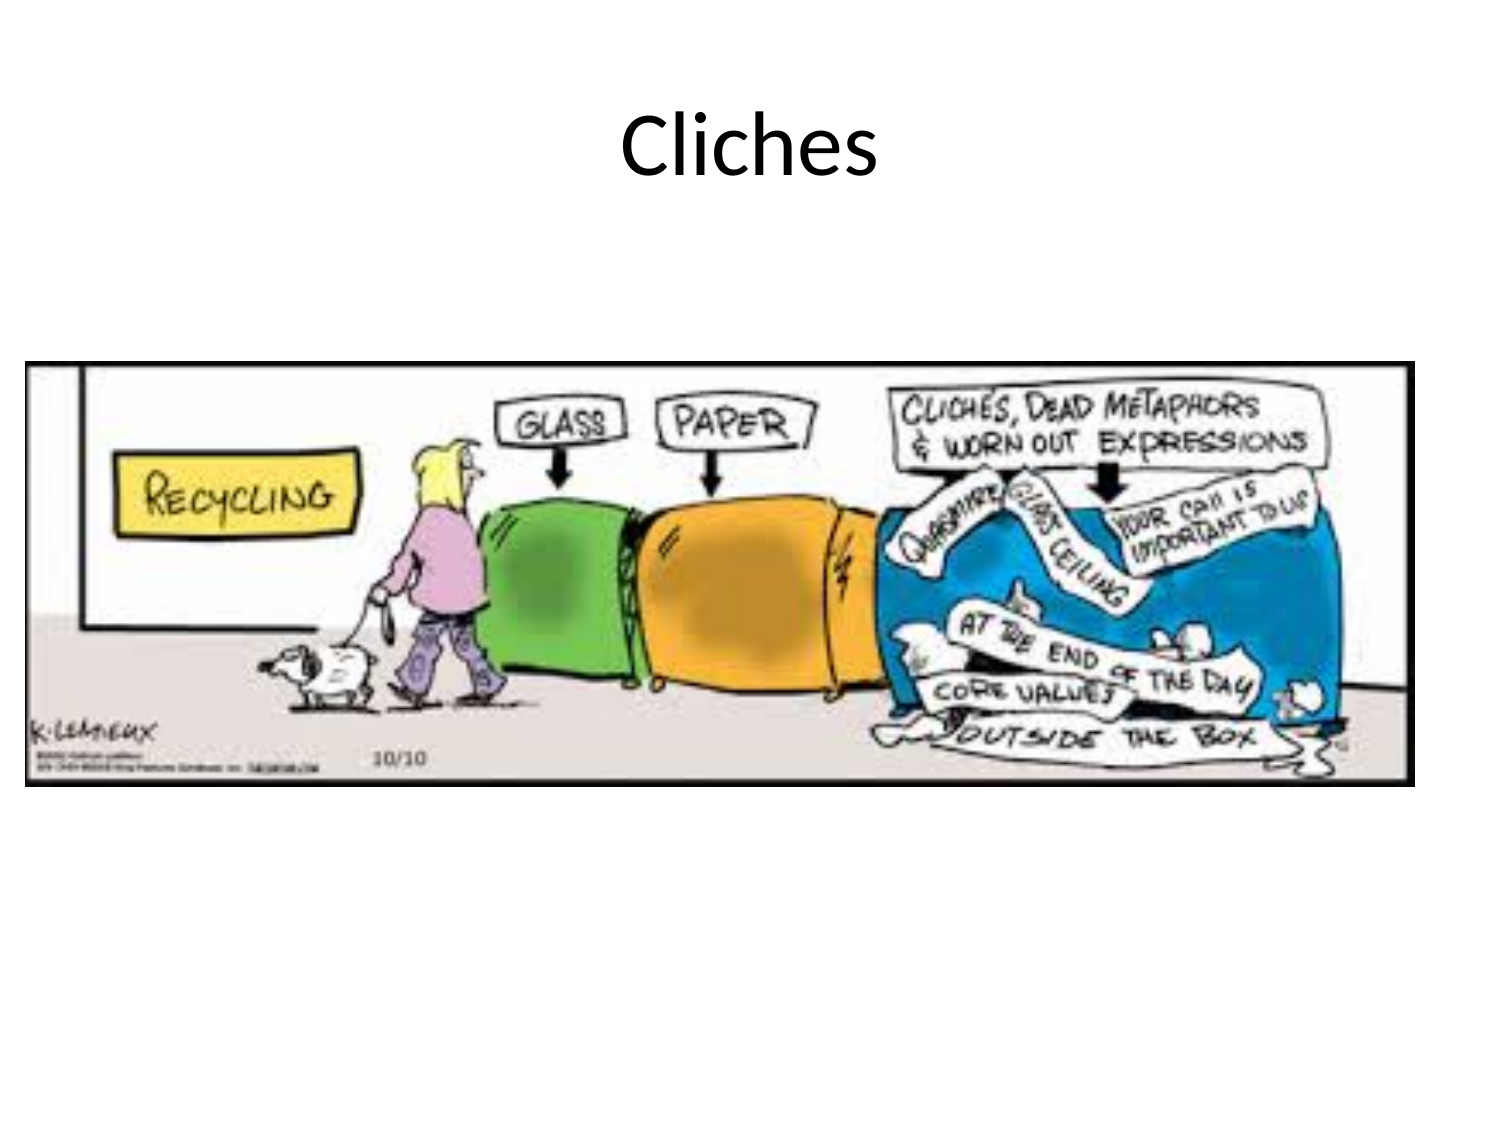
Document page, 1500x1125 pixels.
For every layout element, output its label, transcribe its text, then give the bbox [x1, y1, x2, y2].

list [25, 361, 1415, 788]
title Cliches [75, 45, 1425, 233]
